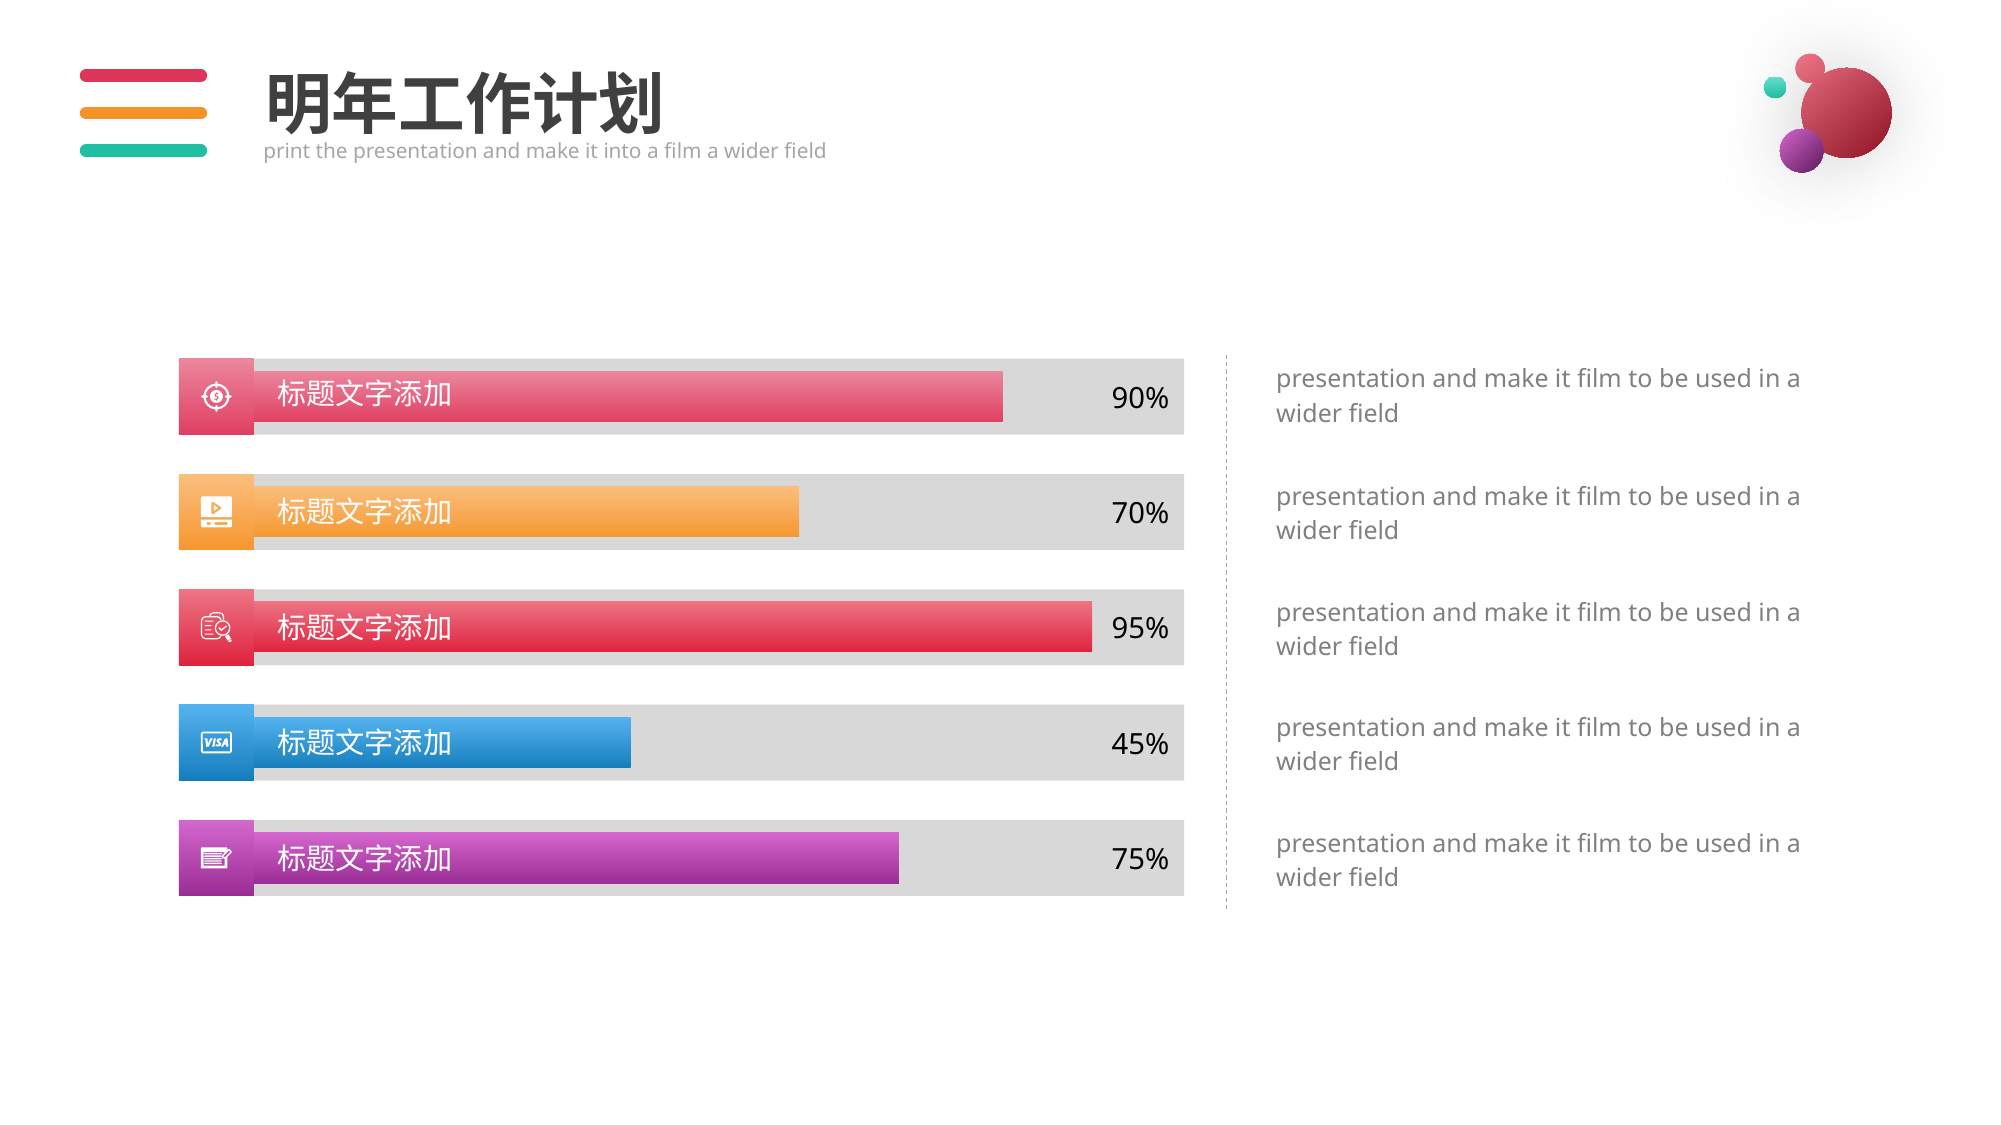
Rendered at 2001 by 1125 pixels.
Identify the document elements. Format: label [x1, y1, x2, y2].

text_box [248, 54, 899, 171]
text_box [262, 351, 1844, 436]
text_box [262, 815, 1844, 900]
text_box [262, 468, 1844, 553]
text_box [178, 354, 1227, 910]
text_box [262, 585, 1844, 670]
text_box [86, 75, 201, 151]
text_box [262, 699, 1844, 785]
text_box [1764, 53, 1892, 173]
